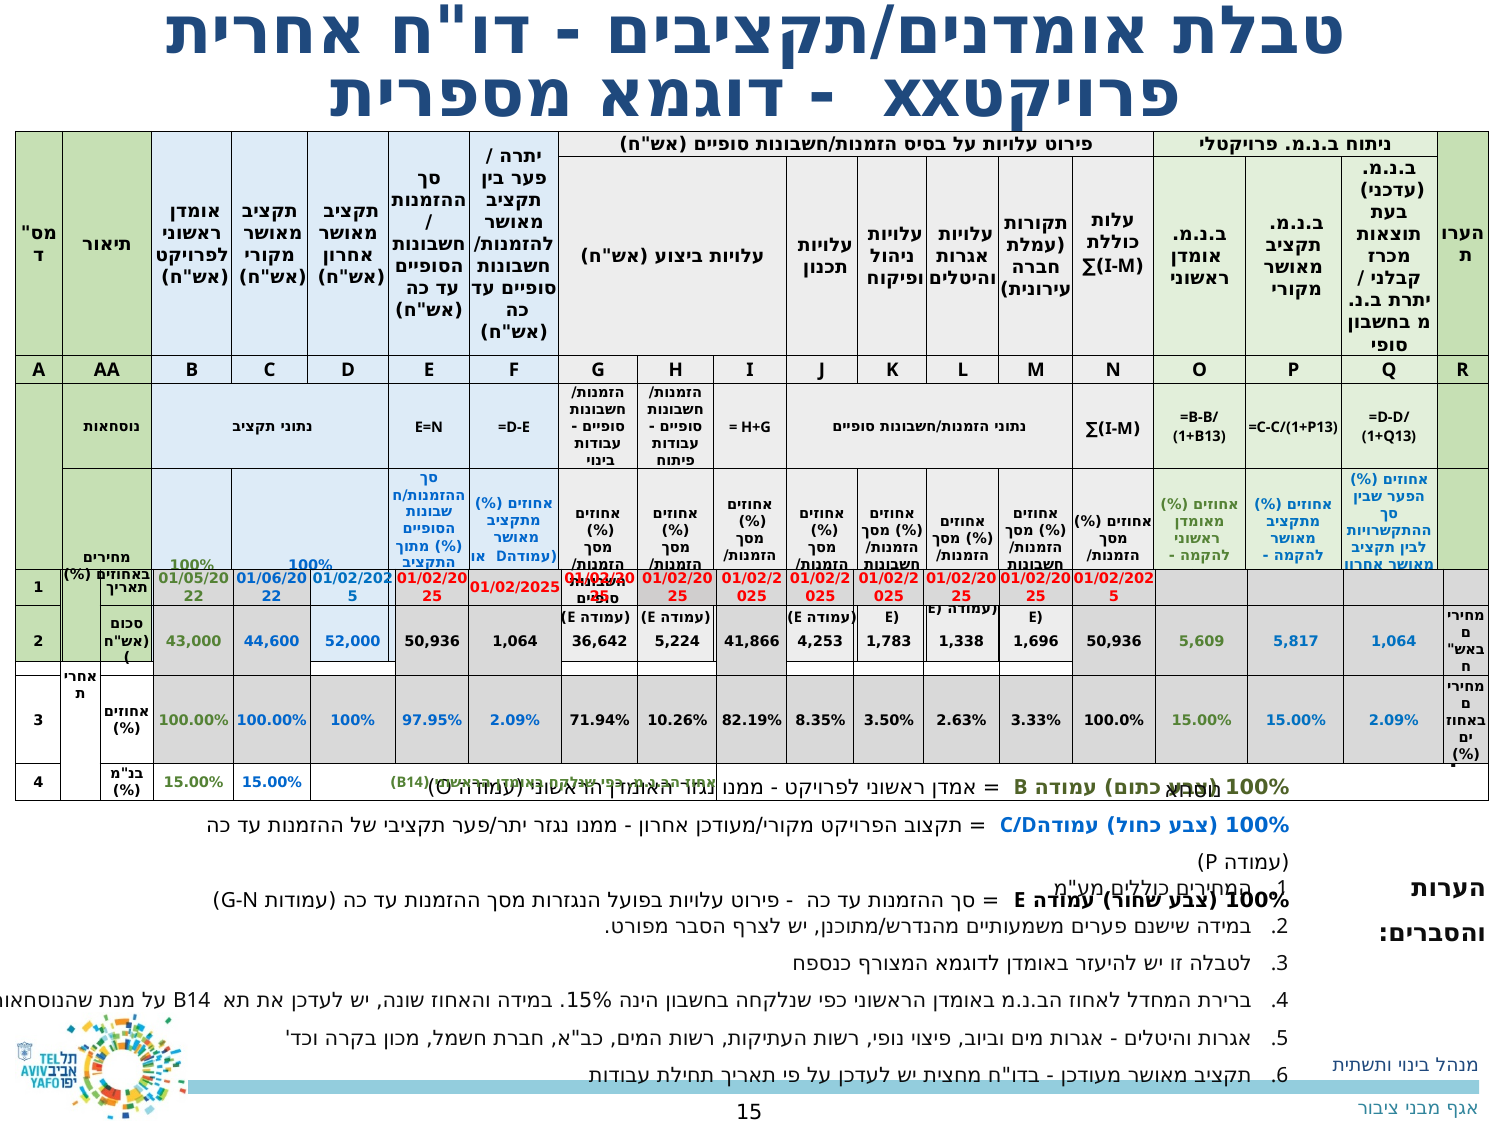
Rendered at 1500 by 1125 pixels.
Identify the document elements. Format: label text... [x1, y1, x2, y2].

table_cell E=N [389, 384, 469, 468]
table_cell מחירים באחוזים (%) [1444, 676, 1488, 763]
table_cell = H+G [714, 384, 786, 468]
table_cell [1248, 764, 1344, 800]
table_cell 36,642 [562, 606, 637, 675]
table_cell Q [1342, 356, 1437, 383]
table_cell סכום (אש"ח) [101, 606, 153, 675]
table_cell 71.94% [562, 676, 637, 763]
text_box הערות והסברים: [1299, 849, 1500, 954]
table_cell 4 [16, 764, 60, 800]
text_box טבלת אומדנים/תקציבים - דו"ח אחרית פרויקטxx - דוגמא מספרית [0, 14, 1500, 119]
table_cell J [787, 356, 857, 383]
table_cell 5,224 [638, 606, 716, 675]
table_header 01/02/2025 [1000, 570, 1072, 605]
table_cell 3 [16, 676, 60, 763]
table_cell תקורות (עמלת חברה עירונית) [999, 157, 1072, 355]
table_header הערות [1438, 132, 1488, 355]
table_cell סך ההזמנות/חשבונות הסופיים (%) מתוך התקציב המאושר האחרון (עמודה E חלקי עמודה D) [389, 469, 469, 569]
table_cell אחוזים (%) מסך הזמנות/ חשבונות סופיים (עמודה (E [714, 469, 786, 569]
table_cell 100% [311, 676, 395, 763]
table_cell P [1246, 356, 1341, 383]
table_cell [1438, 469, 1488, 569]
text_box 100% (צבע כתום) עמודה B = אמדן ראשוני לפרויקט - ממנו נגזר האומדן הראשוני (עמודה O) 100% (צבע כחול) עמודהC/D = תקצוב הפרויקט מקורי/מעודכן אחרון - ממנו נגזר יתר/פער תקציבי של ההזמנות עד כה (עמודה P) 100% (צבע שחור) עמודה E = סך ההזמנות עד כה - פירוט עלויות בפועל הנגזרות מסך ההזמנות עד כה (עמודות G-N) [150, 801, 1305, 855]
table_cell אחוזים (%) מסך הזמנות/ חשבונות סופיים (עמודה E) [559, 469, 637, 569]
table_cell 2.09% [1344, 676, 1443, 763]
table_cell 52,000 [311, 606, 395, 675]
table_cell D [308, 356, 388, 383]
table_header 01/02/2025 [854, 570, 923, 605]
table_header תקציב מאושר מקורי (אש"ח) [232, 132, 307, 355]
table_cell עלויות אגרות והיטלים [927, 157, 998, 355]
table_cell 50,936 [396, 606, 468, 675]
table_header סך ההזמנות/ חשבונות הסופיים עד כה (אש"ח) [389, 132, 469, 355]
table_header [1156, 570, 1247, 605]
table_header יתרה / פער בין תקציב מאושר להזמנות/ חשבונות סופיים עד כה (אש"ח) [470, 132, 558, 355]
table_cell 15.00% [1248, 676, 1343, 763]
table_header תקציב מאושר אחרון (אש"ח) [308, 132, 388, 355]
table_cell 41,866 [717, 606, 786, 675]
table_cell ב.נ.מ. תקציב מאושר מקורי [1246, 157, 1341, 355]
table_cell 50,936 [1073, 606, 1155, 675]
table_cell עלויות תכנון [787, 157, 857, 355]
table_cell אחוזים (%) מסך הזמנות/ חשבונות סופיים (עמודה E) [1073, 469, 1153, 569]
table_cell אחוזים (%) מסך הזמנות/ חשבונות סופיים (עמודה (E [858, 469, 926, 569]
table_header 01/06/2022 [234, 570, 310, 605]
table_cell מחירים באש"ח [1444, 606, 1488, 675]
table_cell הזמנות/ חשבונות סופיים - עבודות בינוי [559, 384, 637, 468]
table_cell 15.00% [1156, 676, 1247, 763]
table_cell נוסחאות [63, 384, 151, 468]
table_cell אחוזים (%) מסך הזמנות/ חשבונות סופיים (עמודה E) [638, 469, 713, 569]
table_cell 82.19% [717, 676, 786, 763]
table_cell E [389, 356, 469, 383]
table_cell [787, 764, 854, 800]
table_header [1344, 570, 1443, 605]
table_cell 3.50% [854, 676, 923, 763]
table_cell אחוזים (%) מסך הזמנות/ חשבונות סופיים (עמודה (E [999, 469, 1072, 569]
text_box המחירים כוללים מע"מ במידה שישנם פערים משמעותיים מהנדרש/מתוכנן, יש לצרף הסבר מפורט. לטבלה זו יש להיעזר באומדן לדוגמא המצורף כנספח ברירת המחדל לאחוז הב.נ.מ באומדן הראשוני כפי שנלקחה בחשבון הינה 15%. במידה והאחוז שונה, יש לעדכן את תא B14 על מנת שהנוסחאות יעודכנו בהתאם. אגרות והיטלים - אגרות מים וביוב, פיצוי נופי, רשות העתיקות, רשות המים, כב"א, חברת חשמל, מכון בקרה וכד' תקציב מאושר מעודכן - בדו"ח מחצית יש לעדכן על פי תאריך תחילת עבודות [0, 855, 1305, 1125]
table_cell N [1073, 356, 1153, 383]
table_cell 1,696 [1000, 606, 1072, 675]
table_cell 10.26% [638, 676, 716, 763]
table_cell 2.63% [924, 676, 999, 763]
table_cell ב.נ.מ. (עדכני) בעת תוצאות מכרז קבלני / יתרת ב.נ.מ בחשבון סופי [1342, 157, 1437, 355]
table_cell מחירים באחוזים (%) [63, 469, 151, 569]
table_cell אחוזים (%) מתקציב מאושר להקמה - קרי, סך העלויות בניכוי הב.נ.מ (עמודה C) [1246, 469, 1341, 569]
table_header אומדן ראשוני לפרויקט (אש"ח) [152, 132, 231, 355]
table_cell 44,600 [234, 606, 310, 675]
table_cell (I-M)∑ [1073, 384, 1153, 468]
table_cell 100.00% [154, 676, 233, 763]
table_cell 100% [152, 469, 231, 569]
table_cell [1155, 764, 1248, 800]
table_cell 100% [232, 469, 388, 569]
table_cell 43,000 [154, 606, 233, 675]
table_header מס"ד [16, 132, 62, 355]
table_cell [999, 764, 1073, 800]
table_header [1248, 570, 1343, 605]
table_cell 15.00% [154, 764, 233, 800]
table_header 01/02/2025 [311, 570, 395, 605]
table_cell O [1154, 356, 1245, 383]
table_cell 100.00% [234, 676, 310, 763]
table_header אחרית [61, 570, 100, 800]
table_cell 2 [16, 606, 60, 675]
table_header תאריך [101, 570, 153, 605]
table_cell L [927, 356, 998, 383]
table_cell [1344, 764, 1444, 800]
table_cell =B-B/(1+B13) [1154, 384, 1245, 468]
table_header ניתוח ב.נ.מ. פרויקטלי [1154, 132, 1437, 156]
table_cell [854, 764, 924, 800]
table_cell M [999, 356, 1072, 383]
table_cell =D-E [470, 384, 558, 468]
text_box אין צורך למלא/להזין - מחושב אוטומטית לפי נוסחא [738, 801, 1237, 810]
table_cell אחוזים (%) מסך הזמנות/ חשבונות סופיים (עמודה E) [787, 469, 857, 569]
table_cell 1,064 [1344, 606, 1443, 675]
table_cell בנ"מ (%) [101, 764, 153, 800]
table_cell 1,338 [924, 606, 999, 675]
table_cell 2.09% [469, 676, 561, 763]
table_cell F [470, 356, 558, 383]
table_cell =C-C/(1+P13) [1246, 384, 1341, 468]
table_cell H [638, 356, 713, 383]
table_cell [1438, 384, 1488, 468]
table_cell נתוני הזמנות/חשבונות סופיים [787, 384, 1072, 468]
table_cell עלויות ביצוע (אש"ח) [559, 157, 786, 355]
table_header 01/02/2025 [787, 570, 853, 605]
table_cell [16, 384, 62, 569]
table_header 1 [16, 570, 60, 605]
table_cell אחוזים (%) מאומדן ראשוני להקמה - קרי, מסך העלויות בניכוי הב.נ.מ (עמודה B) [1154, 469, 1245, 569]
table_cell B [152, 356, 231, 383]
table_header [1444, 570, 1488, 605]
table_cell 3.33% [1000, 676, 1072, 763]
table_header 01/02/2025 [638, 570, 716, 605]
table_header 01/02/2025 [562, 570, 637, 605]
table_cell אחוזים (%) הפער שבין סך ההתקשרויות לבין תקציב מאושר אחרון להקמה - קרי, סך העלויות בניכוי הב.נ.מ (עמודה D) [1342, 469, 1437, 569]
table_cell עלות כוללת (I-M)∑ [1073, 157, 1153, 355]
table_header 01/02/2025 [396, 570, 468, 605]
table_cell [924, 764, 999, 800]
table_cell R [1438, 356, 1488, 383]
text_box מקרא צבעים: [1489, 714, 1500, 774]
table_cell 4,253 [787, 606, 853, 675]
table_cell A [16, 356, 62, 383]
table_cell I [714, 356, 786, 383]
table_cell 15.00% [234, 764, 310, 800]
table_cell נתוני תקציב [152, 384, 388, 468]
table_cell 5,609 [1156, 606, 1247, 675]
table_header 01/02/2025 [717, 570, 786, 605]
table_header 01/02/2025 [1073, 570, 1155, 605]
table_cell K [858, 356, 926, 383]
table_cell [1073, 764, 1155, 800]
table_cell 1,783 [854, 606, 923, 675]
table_cell 8.35% [787, 676, 853, 763]
table_cell G [559, 356, 637, 383]
table_cell אחוזים (%) [101, 676, 153, 763]
table_header 01/05/2022 [154, 570, 233, 605]
table_cell ב.נ.מ. אומדן ראשוני [1154, 157, 1245, 355]
table_cell [717, 764, 787, 800]
table_cell אחוז הב.נ.מ. כפי שנלקח באומדן הראשוני (B14) [311, 764, 716, 800]
table_cell אחוזים (%) מתקציב מאושר (עמודהD או עמודה C במקרה שאין עדכון תקציב) [470, 469, 558, 569]
table_cell 5,817 [1248, 606, 1343, 675]
table_cell 97.95% [396, 676, 468, 763]
table_cell 1,064 [469, 606, 561, 675]
table_cell [1444, 764, 1488, 800]
table_header פירוט עלויות על בסיס הזמנות/חשבונות סופיים (אש"ח) [559, 132, 1153, 156]
table_header 01/02/2025 [924, 570, 999, 605]
table_cell 100.0% [1073, 676, 1155, 763]
table_cell AA [63, 356, 151, 383]
table_cell C [232, 356, 307, 383]
table_header 01/02/2025 [469, 570, 561, 605]
table_cell עלויות ניהול ופיקוח [858, 157, 926, 355]
table_cell =D-D/(1+Q13) [1342, 384, 1437, 468]
table_cell אחוזים (%) מסך הזמנות/ חשבונות סופיים (עמודה (E [927, 469, 998, 569]
table_cell הזמנות/ חשבונות סופיים - עבודות פיתוח [638, 384, 713, 468]
table_header תיאור [63, 132, 151, 355]
